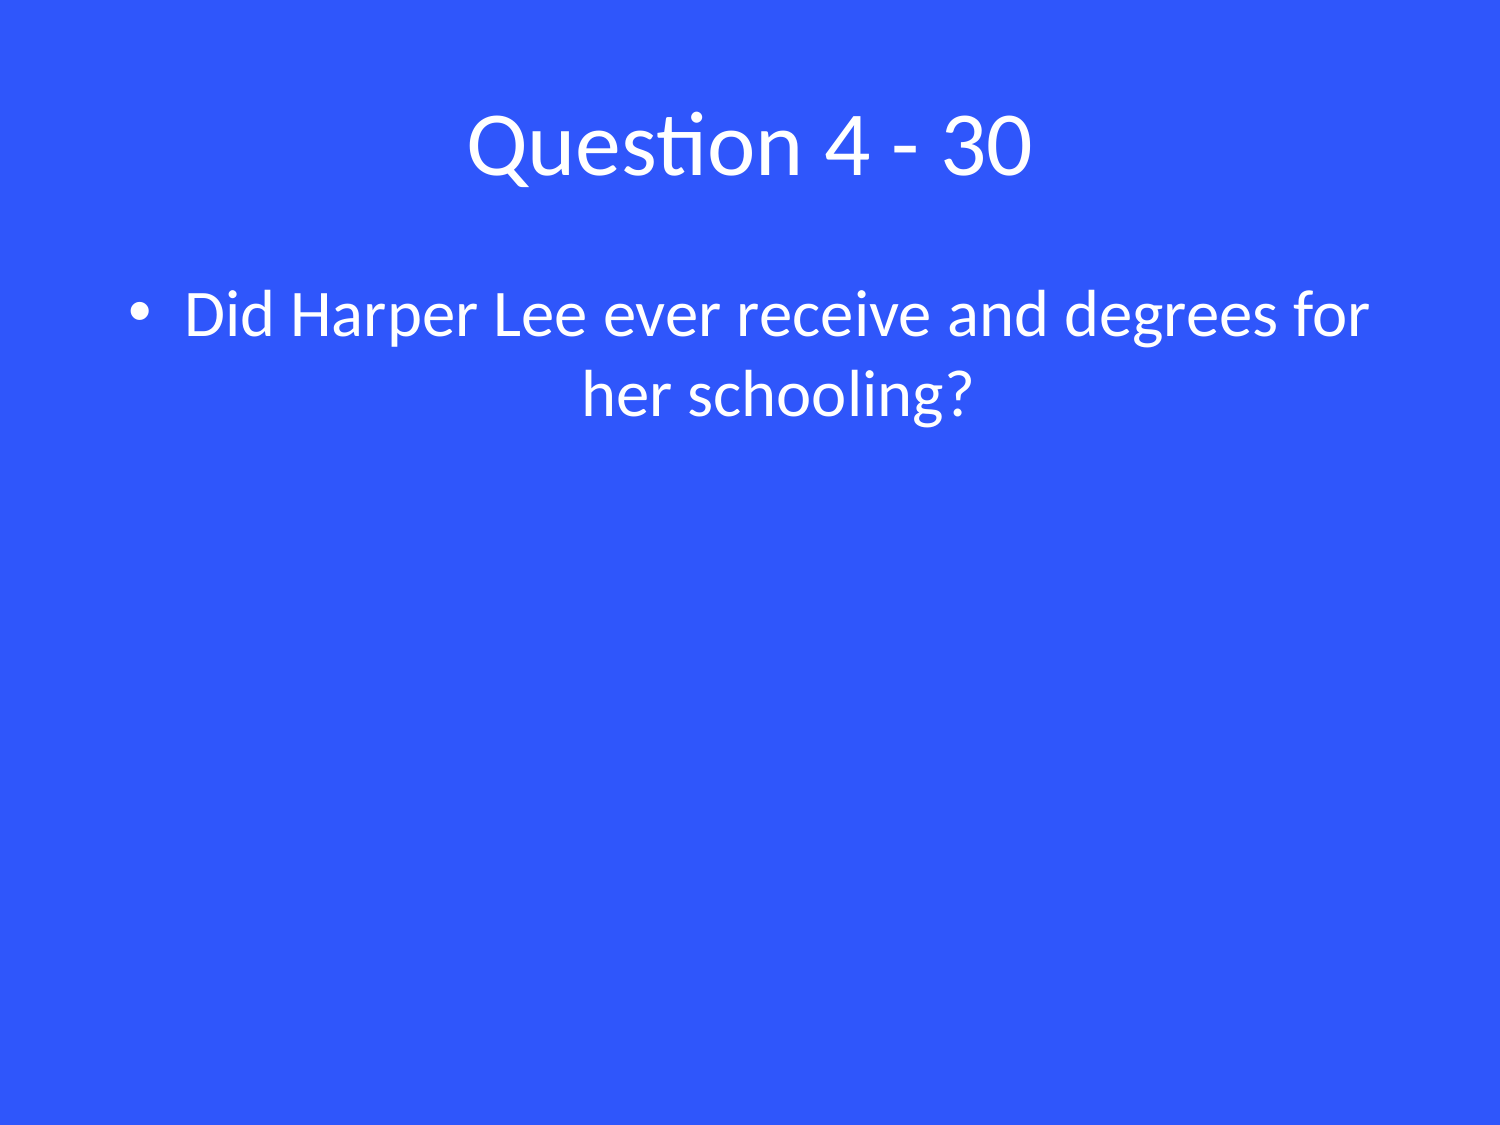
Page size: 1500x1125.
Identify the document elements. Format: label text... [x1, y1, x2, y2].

list Did Harper Lee ever receive and degrees for her schooling? [74, 262, 1426, 1006]
title Question 4 - 30 [74, 44, 1426, 233]
